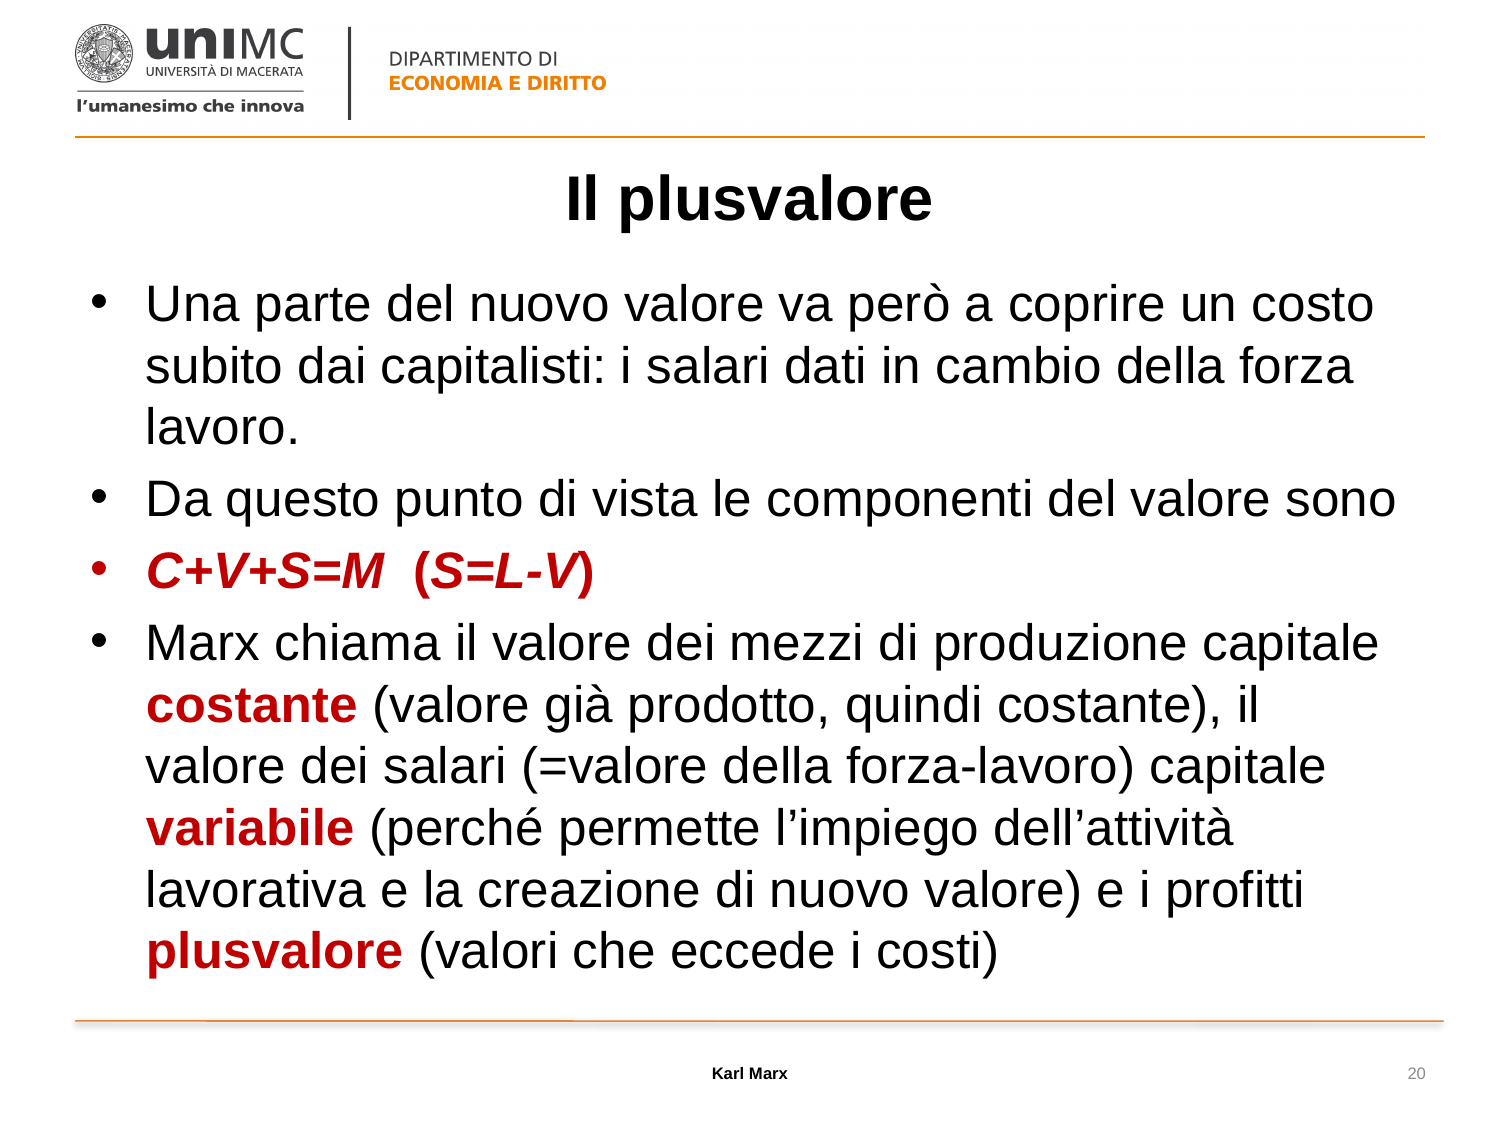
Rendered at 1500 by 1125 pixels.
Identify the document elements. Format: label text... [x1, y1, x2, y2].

picture [75, 24, 1425, 138]
title Il plusvalore [75, 149, 1425, 241]
footer Karl Marx [512, 1042, 988, 1103]
list Una parte del nuovo valore va però a coprire un costo subito dai capitalisti: i salari dati in cambio della forza lavoro. Da questo punto di vista le componenti del valore sono C+V+S=M (S=L-V) Marx chiama il valore dei mezzi di produzione capitale costante (valore già prodotto, quindi costante), il valore dei salari (=valore della forza-lavoro) capitale variabile (perché permette l’impiego dell’attività lavorativa e la creazione di nuovo valore) e i profitti plusvalore (valori che eccede i costi) [75, 262, 1425, 1005]
slide_number 20 [1091, 1042, 1442, 1103]
